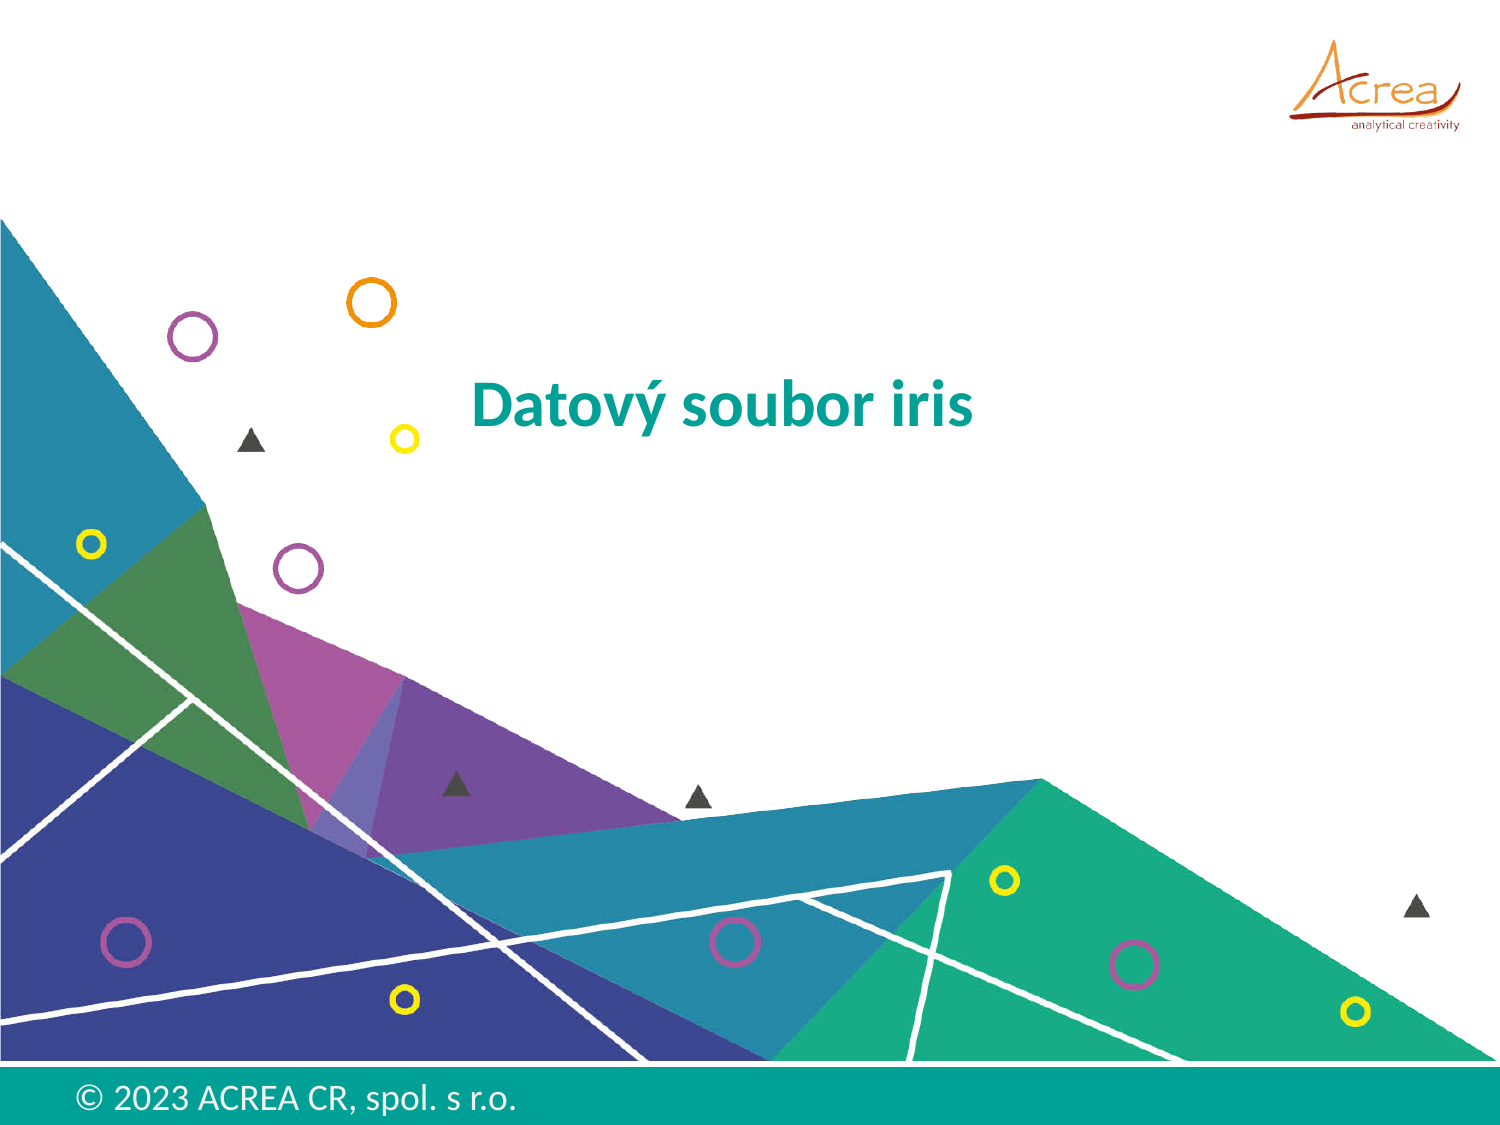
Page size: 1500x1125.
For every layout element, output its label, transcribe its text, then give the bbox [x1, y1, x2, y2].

title Datový soubor iris [455, 278, 1341, 521]
picture [0, 0, 1500, 1061]
